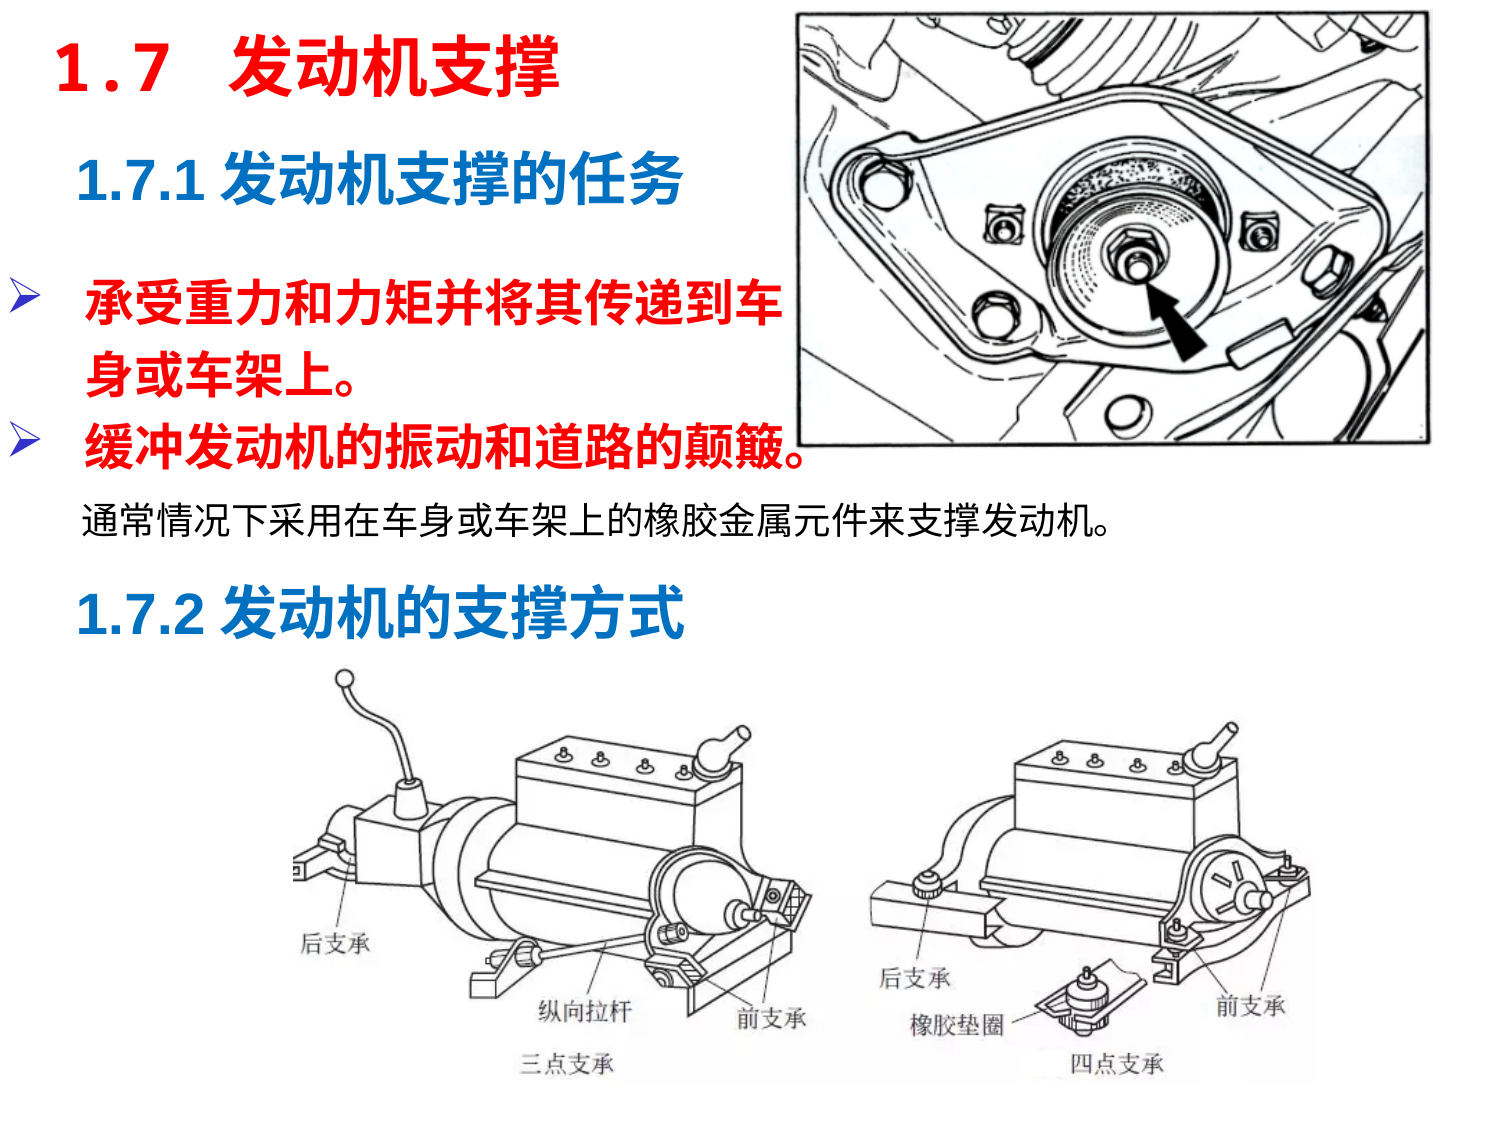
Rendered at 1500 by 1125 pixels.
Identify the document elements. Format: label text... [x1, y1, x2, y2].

text_box 1.7 发动机支撑 [51, 31, 649, 135]
text_box 1.7.2发动机的支撑方式 [60, 568, 701, 654]
text_box 通常情况下采用在车身或车架上的橡胶金属元件来支撑发动机。 [23, 489, 1410, 550]
text_box 承受重力和力矩并将其传递到车身或车架上。 缓冲发动机的振动和道路的颠簸。 [5, 259, 787, 455]
picture [790, 8, 1433, 450]
picture [292, 660, 1318, 1086]
text_box 1.7.1发动机支撑的任务 [60, 134, 701, 220]
